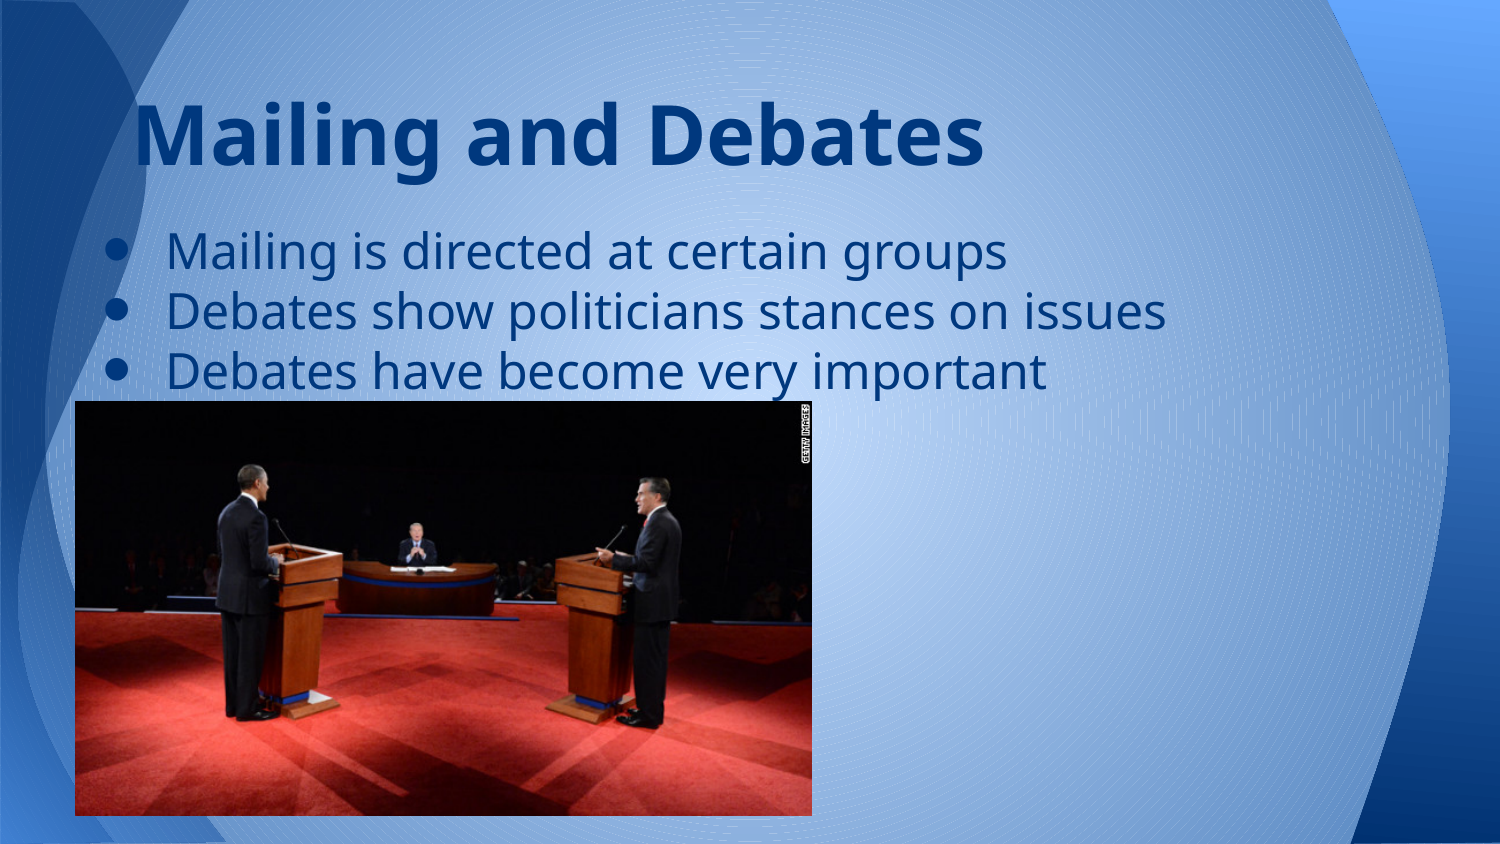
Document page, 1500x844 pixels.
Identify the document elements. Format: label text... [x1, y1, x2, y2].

title Mailing and Debates [75, 33, 1425, 197]
list Mailing is directed at certain groups Debates show politicians stances on issues Debates have become very important [75, 204, 1425, 467]
picture [74, 401, 813, 817]
